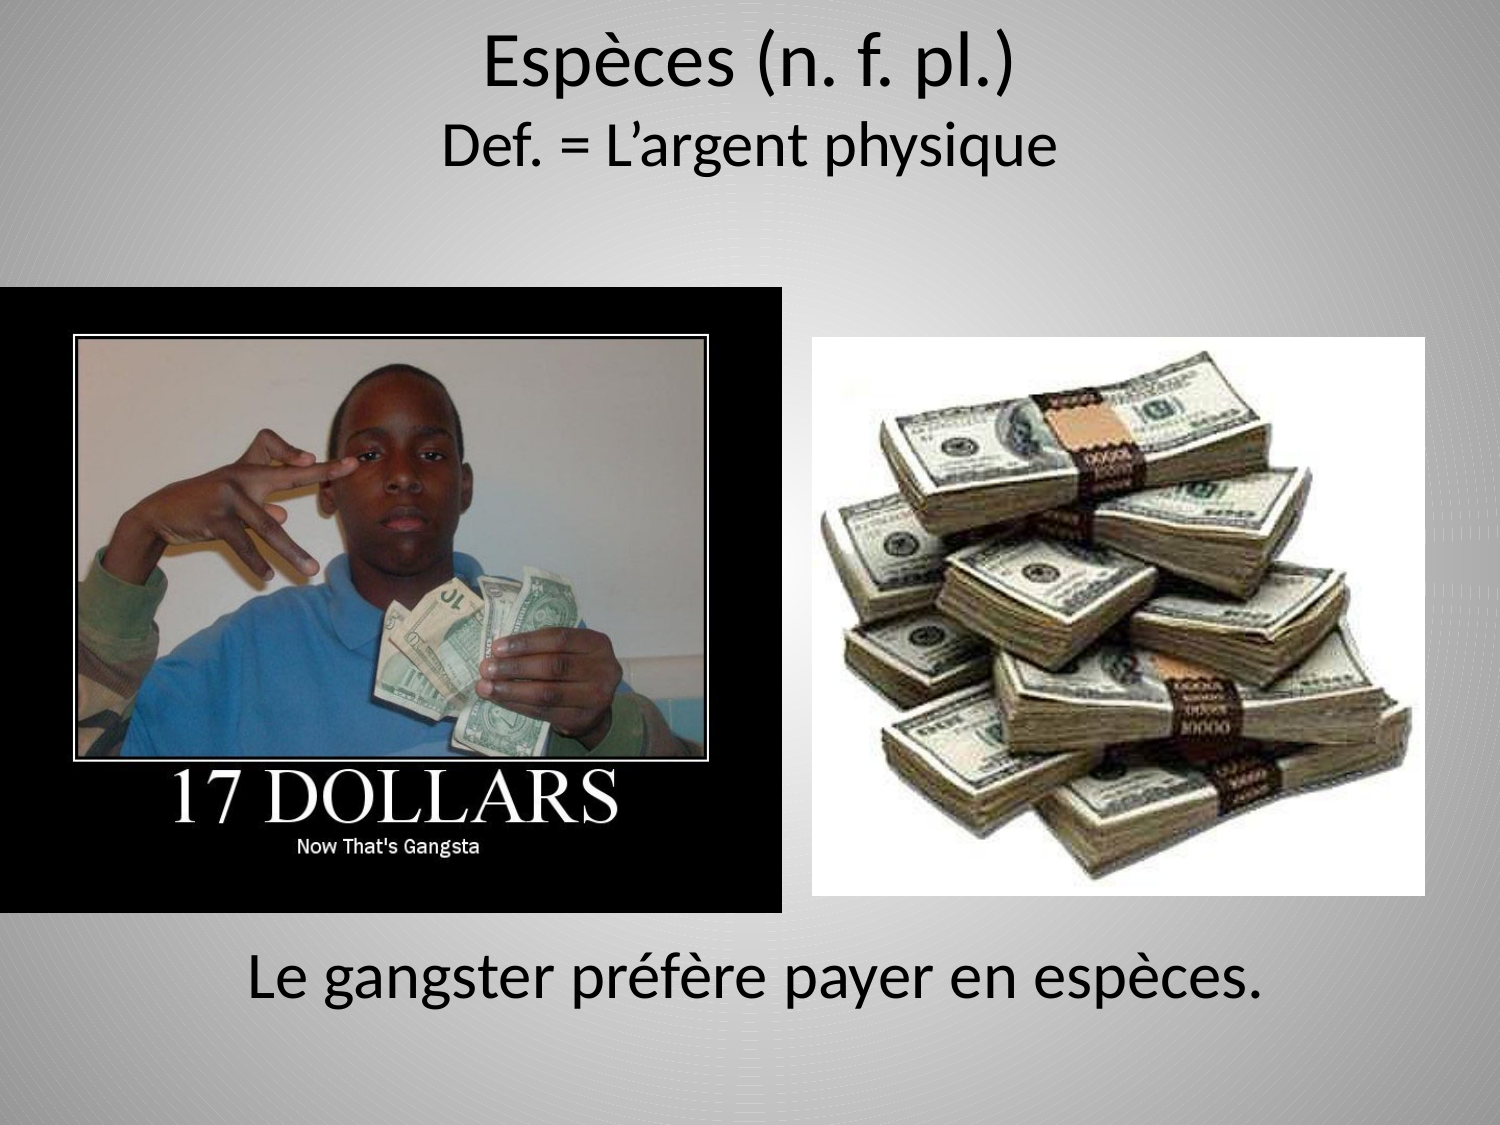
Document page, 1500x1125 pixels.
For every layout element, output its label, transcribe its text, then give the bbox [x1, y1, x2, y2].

picture [0, 287, 782, 913]
title Espèces (n. f. pl.) Def. = L’argent physique [75, 0, 1425, 188]
text_box Le gangster préfère payer en espèces. [124, 924, 1388, 1020]
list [812, 337, 1426, 896]
